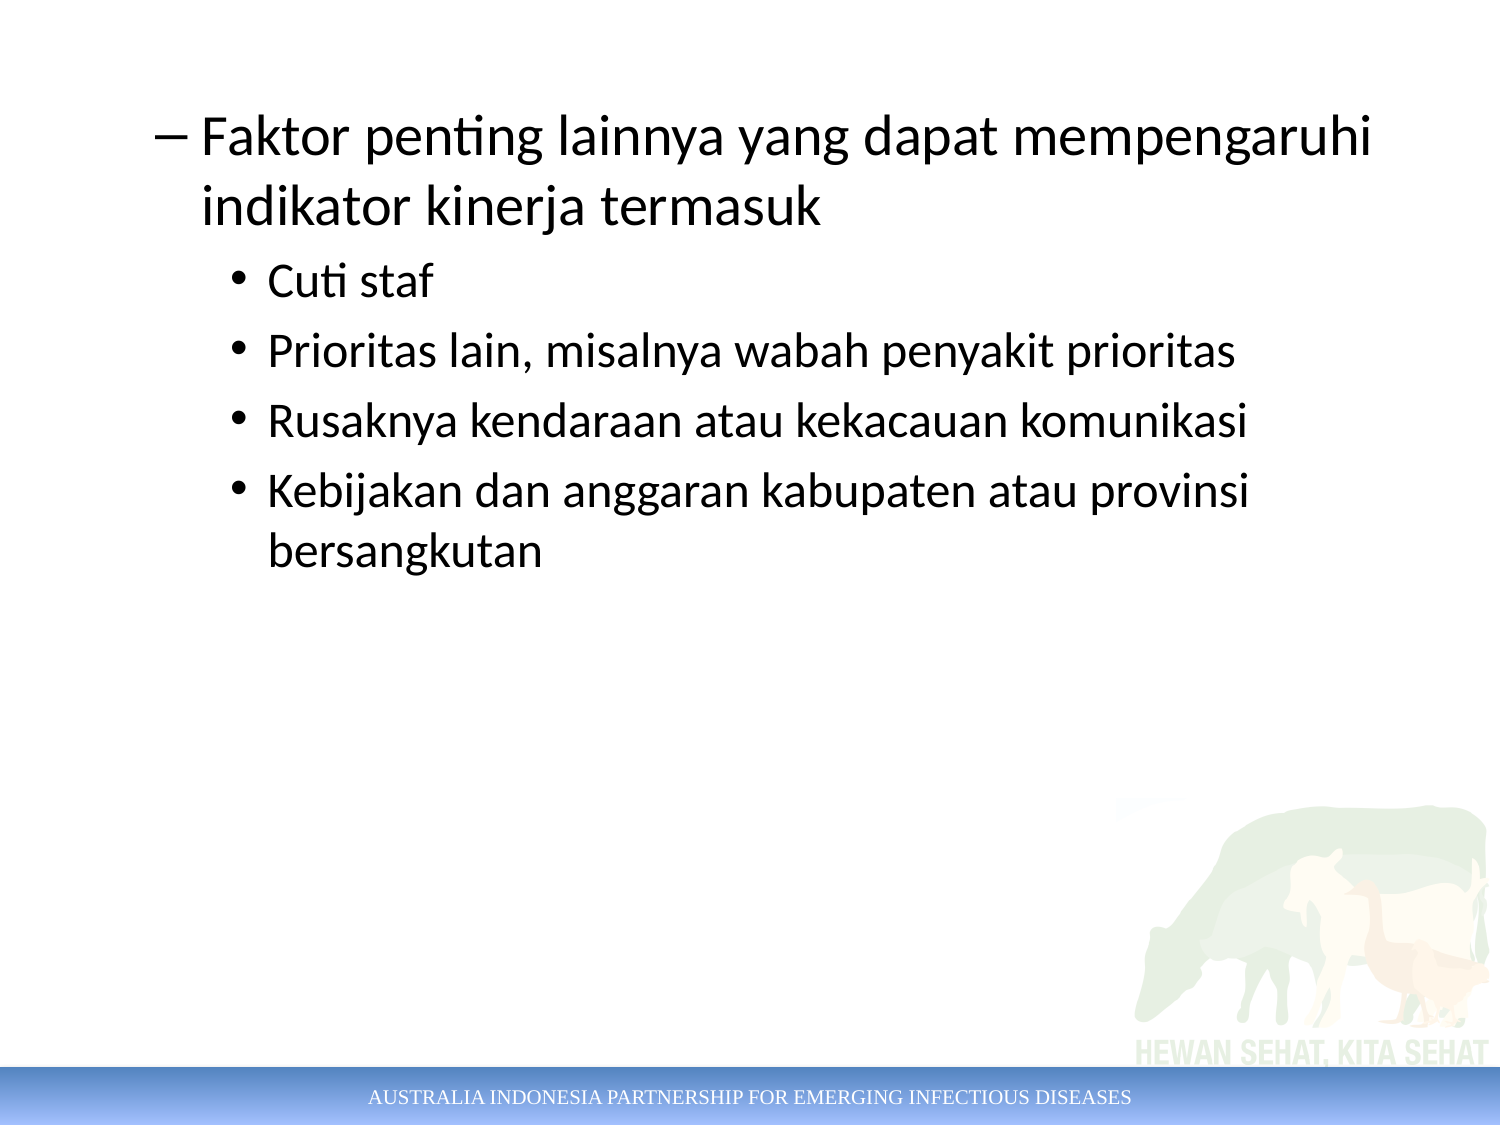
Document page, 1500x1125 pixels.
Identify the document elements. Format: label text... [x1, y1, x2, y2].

list Faktor penting lainnya yang dapat mempengaruhi indikator kinerja termasuk Cuti staf Prioritas lain, misalnya wabah penyakit prioritas Rusaknya kendaraan atau kekacauan komunikasi Kebijakan dan anggaran kabupaten atau provinsi bersangkutan [64, 90, 1415, 958]
